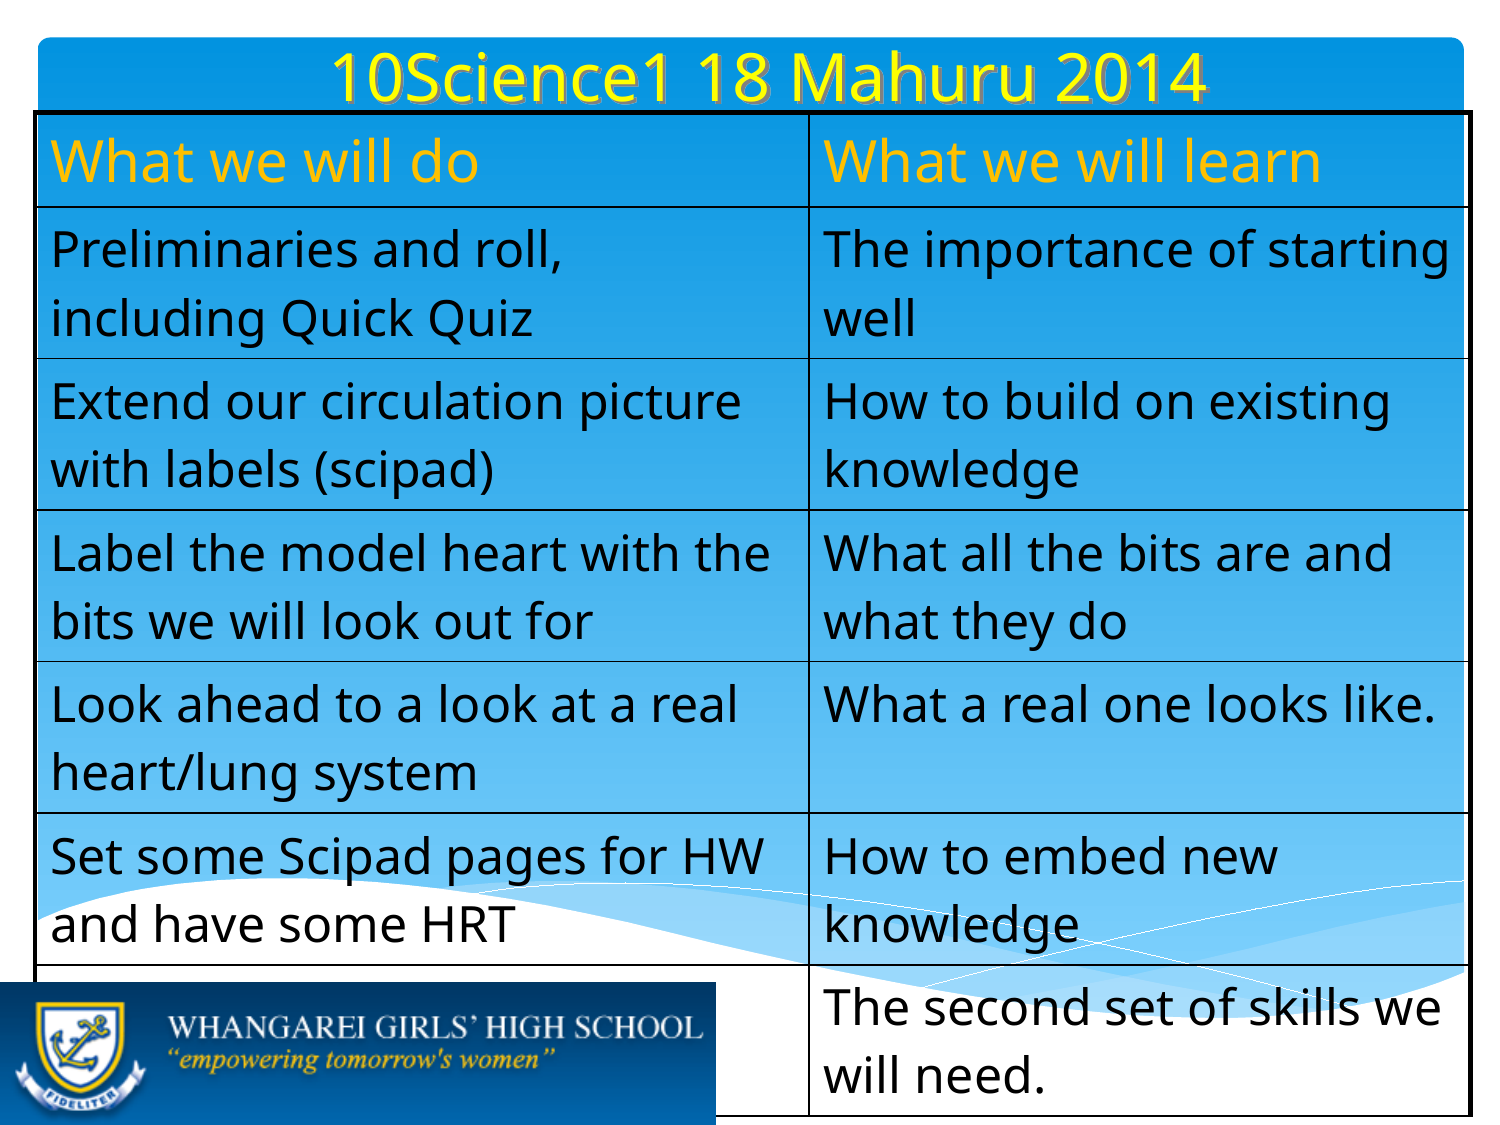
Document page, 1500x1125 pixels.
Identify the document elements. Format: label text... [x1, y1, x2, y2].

table_cell Look ahead to a look at a real heart/lung system [37, 662, 808, 812]
table_cell Set some Scipad pages for HW and have some HRT [37, 814, 808, 964]
picture [0, 982, 716, 1125]
table_cell The second set of skills we will need. [810, 966, 1468, 1115]
table_cell The importance of starting well [810, 208, 1468, 358]
text_box 10Science1 18 Mahuru 2014 [162, 24, 1375, 110]
table_cell If time, begin research skills [37, 966, 808, 1115]
table_cell How to embed new knowledge [810, 814, 1468, 964]
table_header What we will learn [810, 115, 1468, 206]
table_cell Label the model heart with the bits we will look out for [37, 511, 808, 661]
table_header What we will do [37, 115, 808, 206]
table_cell Extend our circulation picture with labels (scipad) [37, 359, 808, 509]
table_cell How to build on existing knowledge [810, 359, 1468, 509]
table_cell What all the bits are and what they do [810, 511, 1468, 661]
table_cell What a real one looks like. [810, 662, 1468, 812]
table_cell Preliminaries and roll, including Quick Quiz [37, 208, 808, 358]
